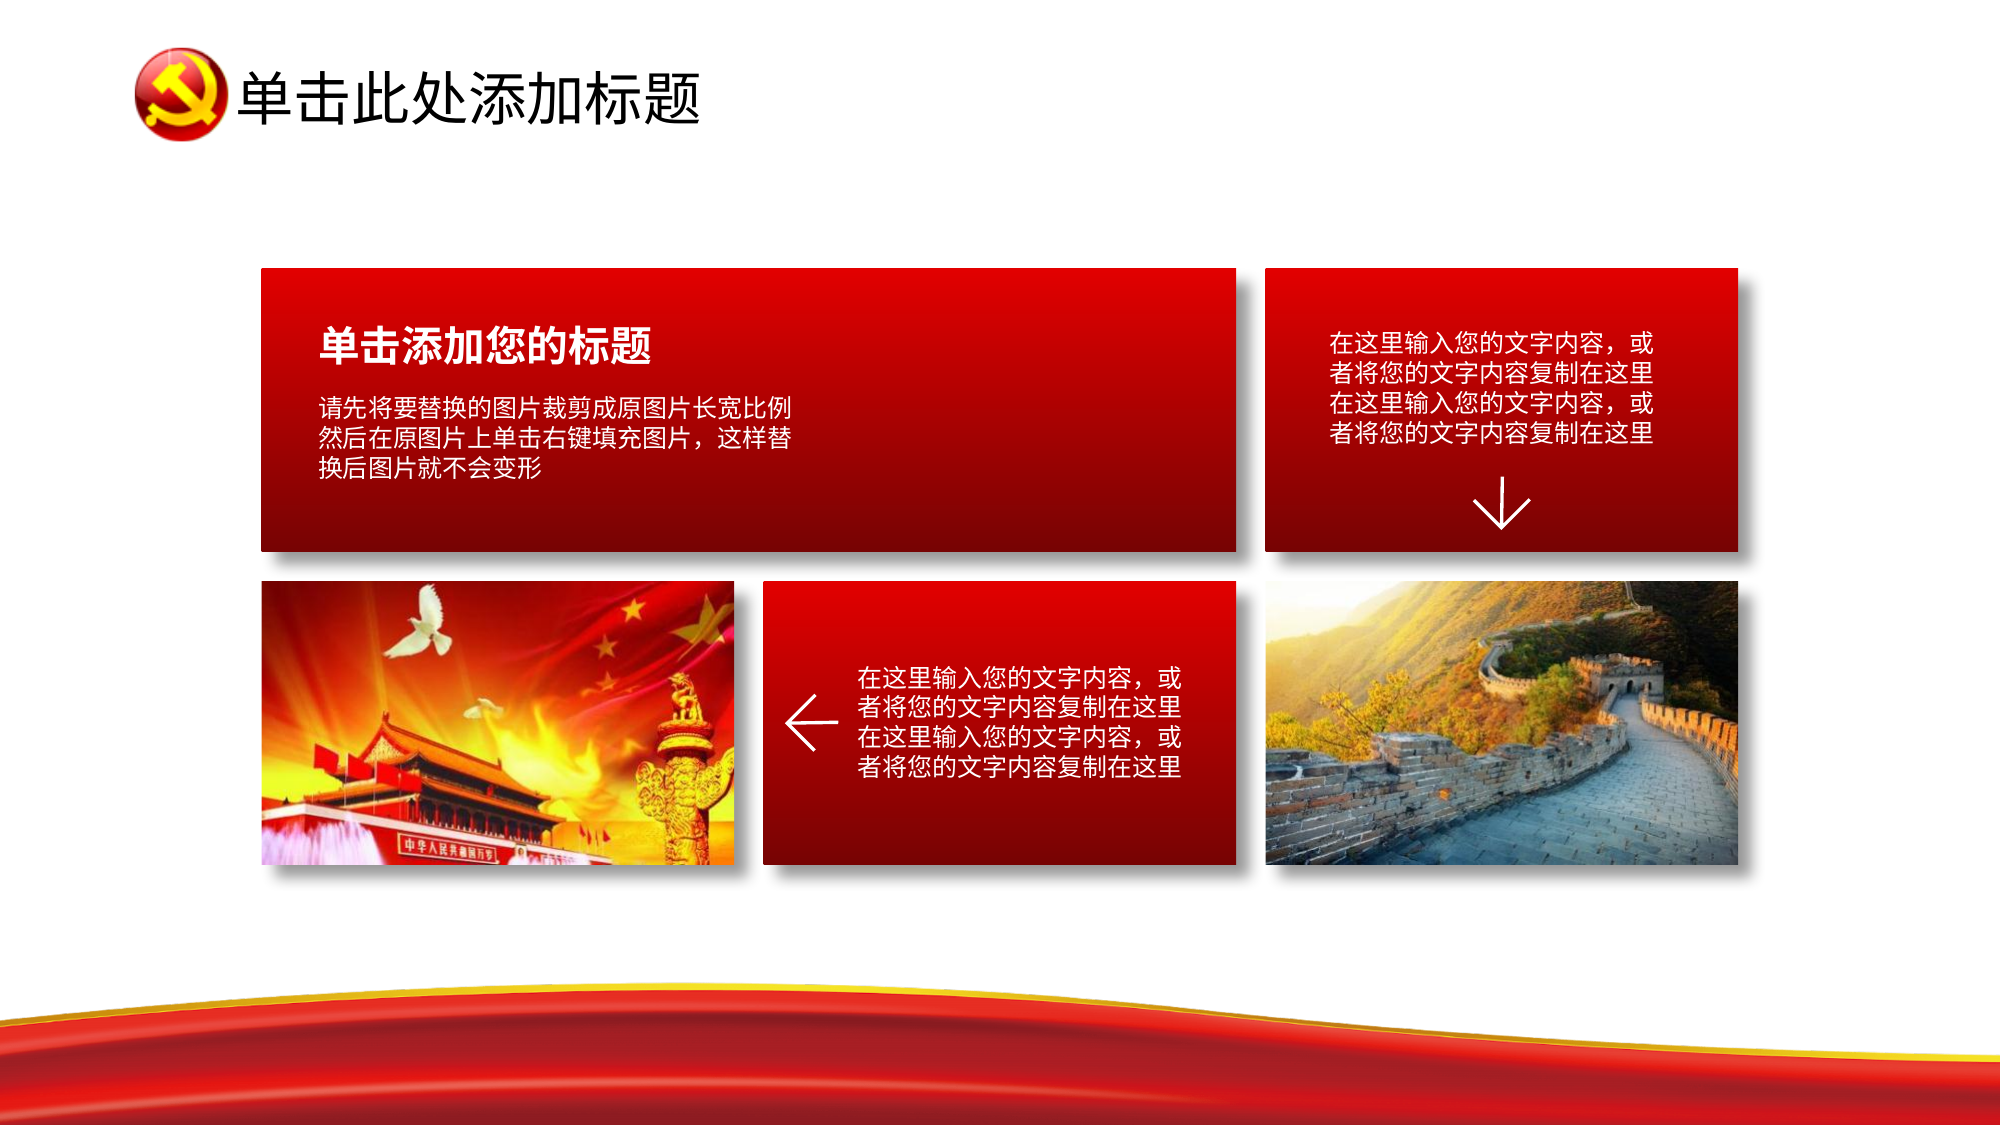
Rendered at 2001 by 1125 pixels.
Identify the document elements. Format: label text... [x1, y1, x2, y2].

text_box 单击此处添加标题 [281, 52, 722, 143]
text_box [1265, 580, 1739, 865]
text_box [1265, 267, 1739, 552]
text_box [261, 580, 735, 865]
text_box [763, 580, 1237, 865]
text_box 请先将要替换的图片裁剪成原图片长宽比例然后在原图片上单击右键填充图片，这样替换后图片就不会变形 [303, 384, 824, 490]
text_box [1472, 476, 1531, 531]
text_box 在这里输入您的文字内容，或者将您的文字内容复制在这里在这里输入您的文字内容，或者将您的文字内容复制在这里 [1314, 320, 1690, 455]
picture [0, 900, 2000, 1125]
picture [88, 26, 281, 174]
text_box 单击添加您的标题 [303, 312, 824, 378]
text_box 在这里输入您的文字内容，或者将您的文字内容复制在这里在这里输入您的文字内容，或者将您的文字内容复制在这里 [843, 654, 1218, 790]
text_box [784, 693, 839, 752]
text_box [261, 267, 1237, 552]
